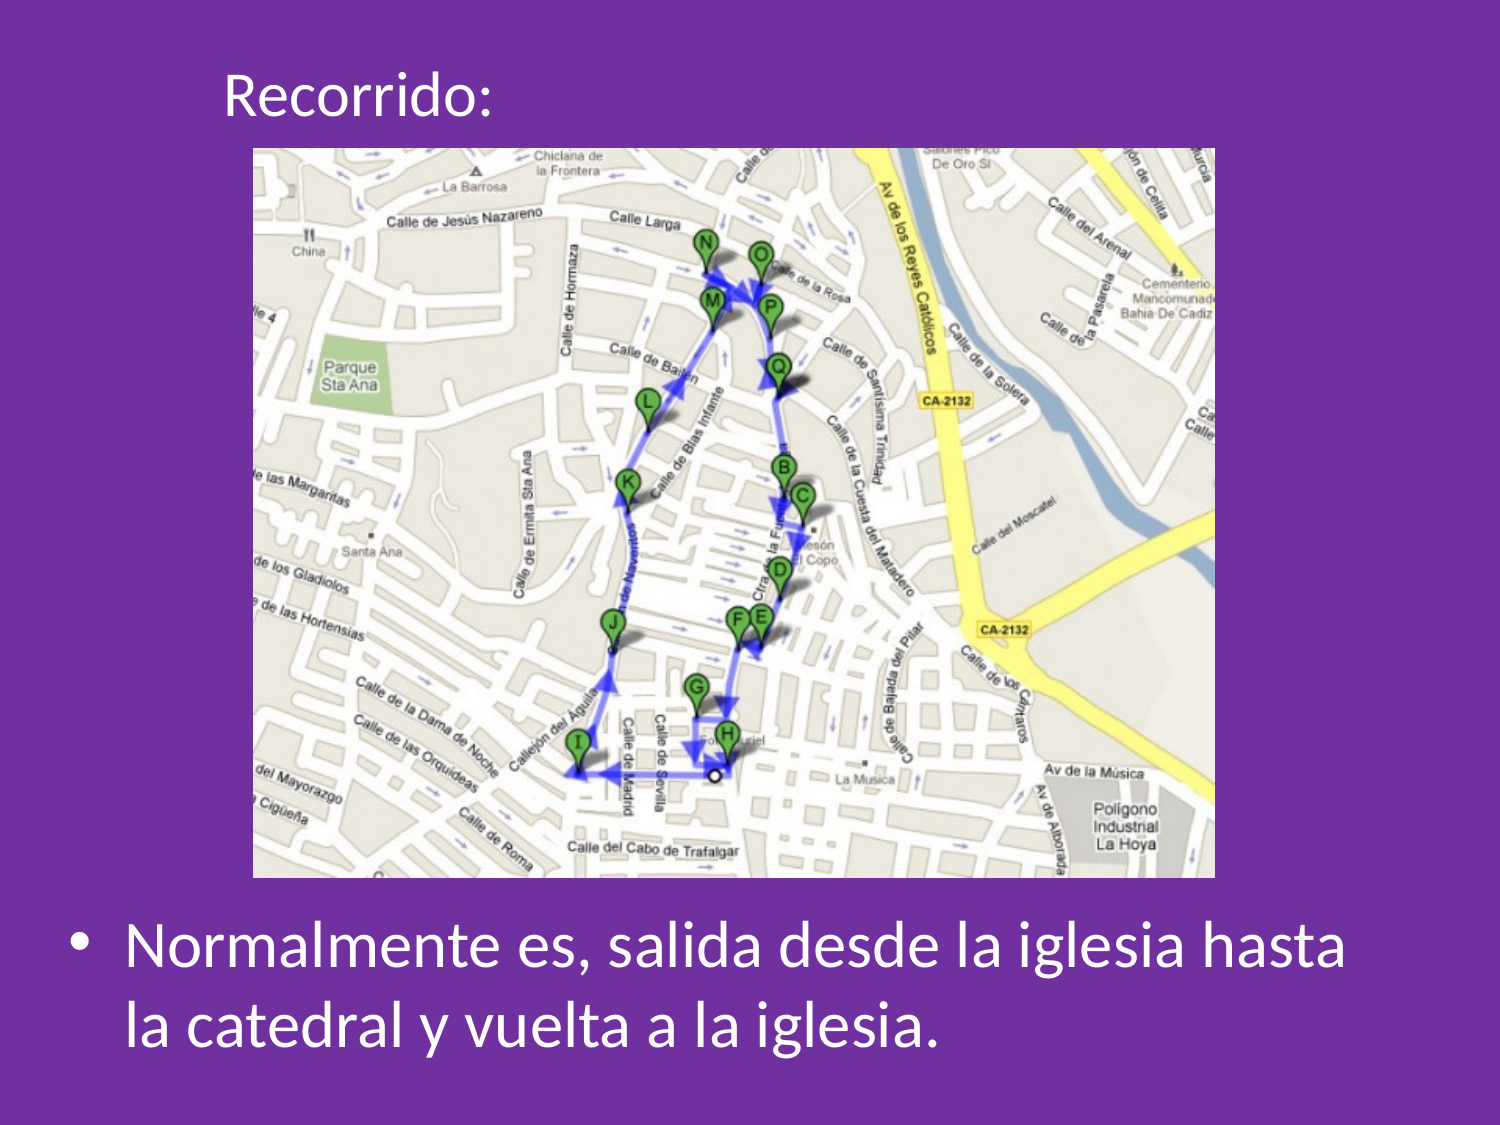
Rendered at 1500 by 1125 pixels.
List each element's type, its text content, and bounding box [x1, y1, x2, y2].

title Recorrido: [75, 45, 644, 138]
picture [253, 148, 1215, 878]
list Normalmente es, salida desde la iglesia hasta la catedral y vuelta a la iglesia. [53, 893, 1404, 1087]
